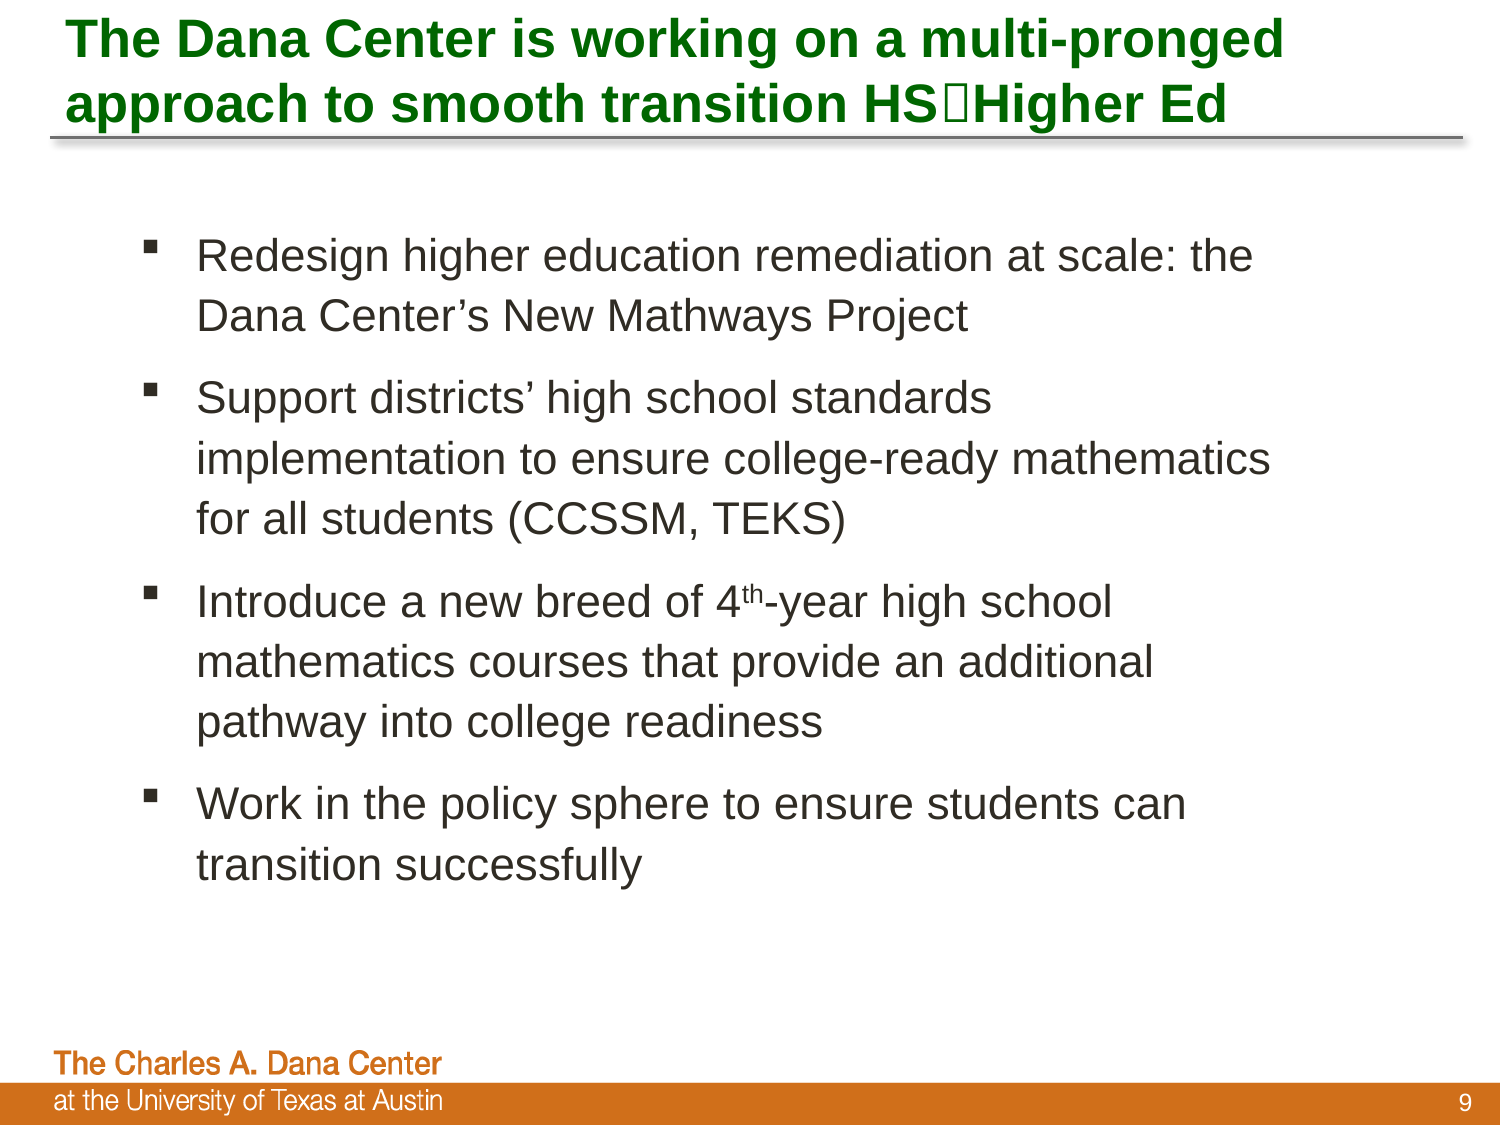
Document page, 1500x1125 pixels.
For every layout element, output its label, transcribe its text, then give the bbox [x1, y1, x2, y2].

slide_number 9 [1412, 1078, 1488, 1117]
title The Dana Center is working on a multi-pronged approach to smooth transition HSHigher Ed [50, 24, 1463, 113]
picture [0, 1050, 1500, 1125]
list Redesign higher education remediation at scale: the Dana Center’s New Mathways Project Support districts’ high school standards implementation to ensure college-ready mathematics for all students (CCSSM, TEKS) Introduce a new breed of 4th-year high school mathematics courses that provide an additional pathway into college readiness Work in the policy sphere to ensure students can transition successfully [125, 212, 1313, 1088]
